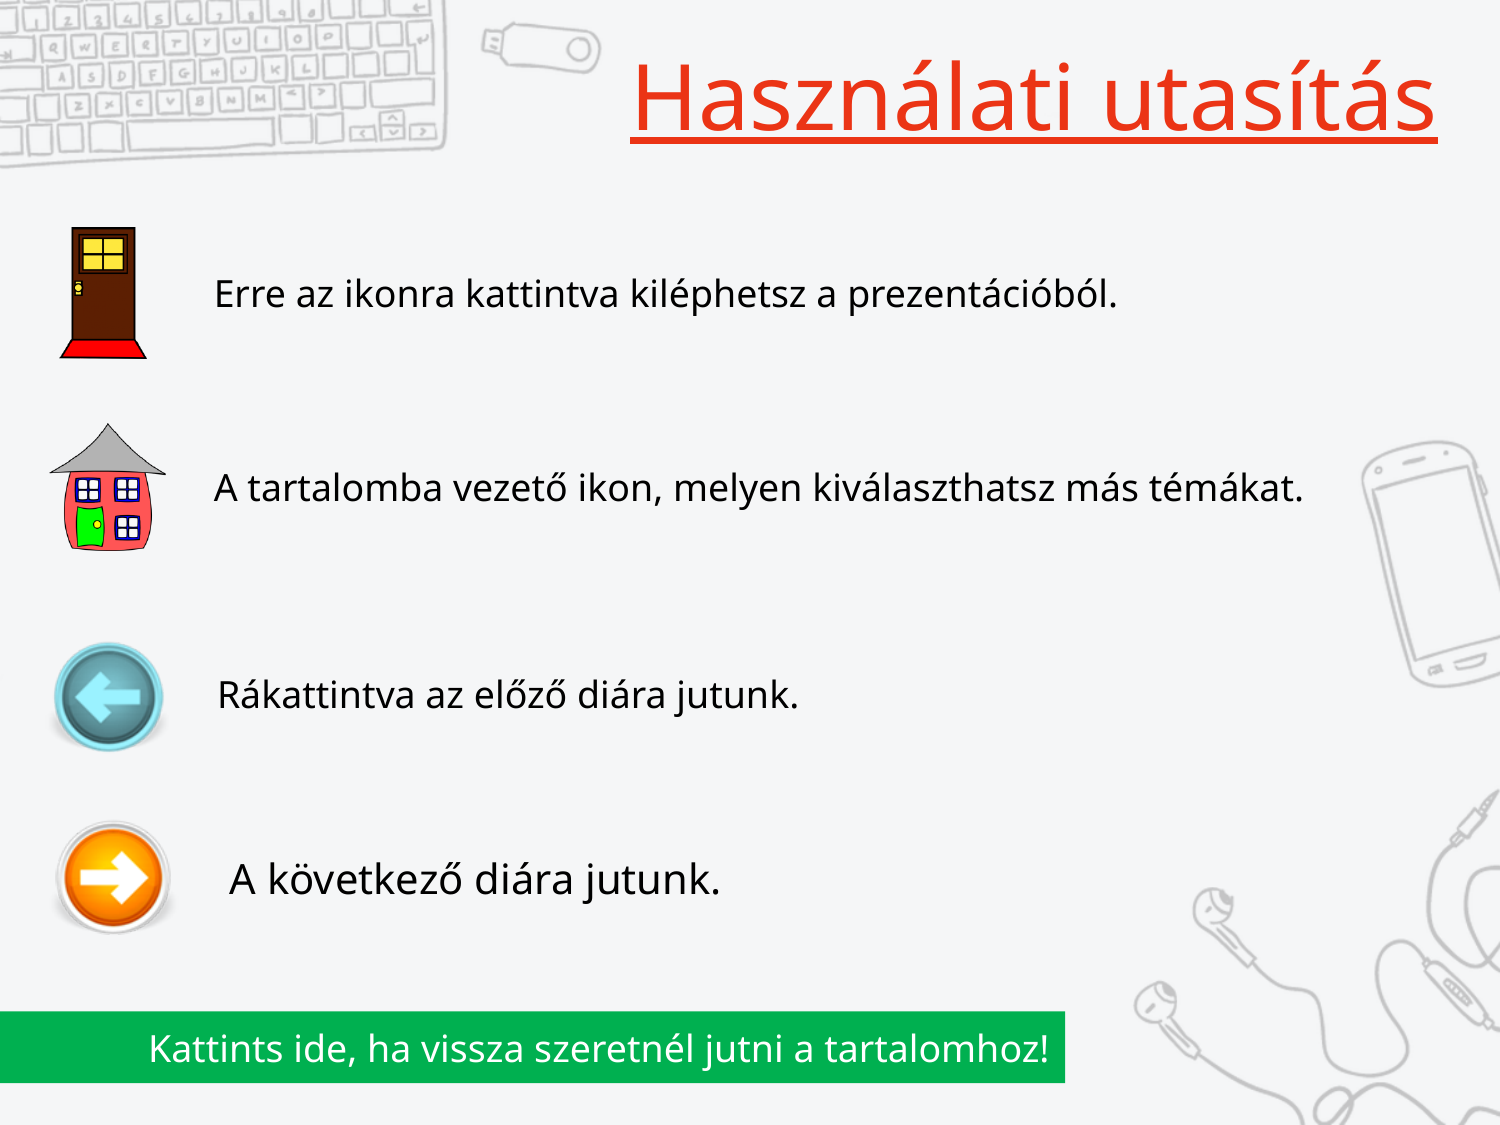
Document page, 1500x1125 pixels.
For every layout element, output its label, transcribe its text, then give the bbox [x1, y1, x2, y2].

text_box Kattints ide, ha vissza szeretnél jutni a tartalomhoz! [0, 1009, 1067, 1085]
title Használati utasítás [466, 0, 1500, 188]
text_box Erre az ikonra kattintva kiléphetsz a prezentációból. [199, 262, 1168, 323]
picture [0, 0, 1500, 1125]
text_box Rákattintva az előző diára jutunk. [202, 664, 843, 724]
text_box A tartalomba vezető ikon, melyen kiválaszthatsz más témákat. [199, 456, 1341, 517]
text_box A következő diára jutunk. [214, 845, 789, 911]
